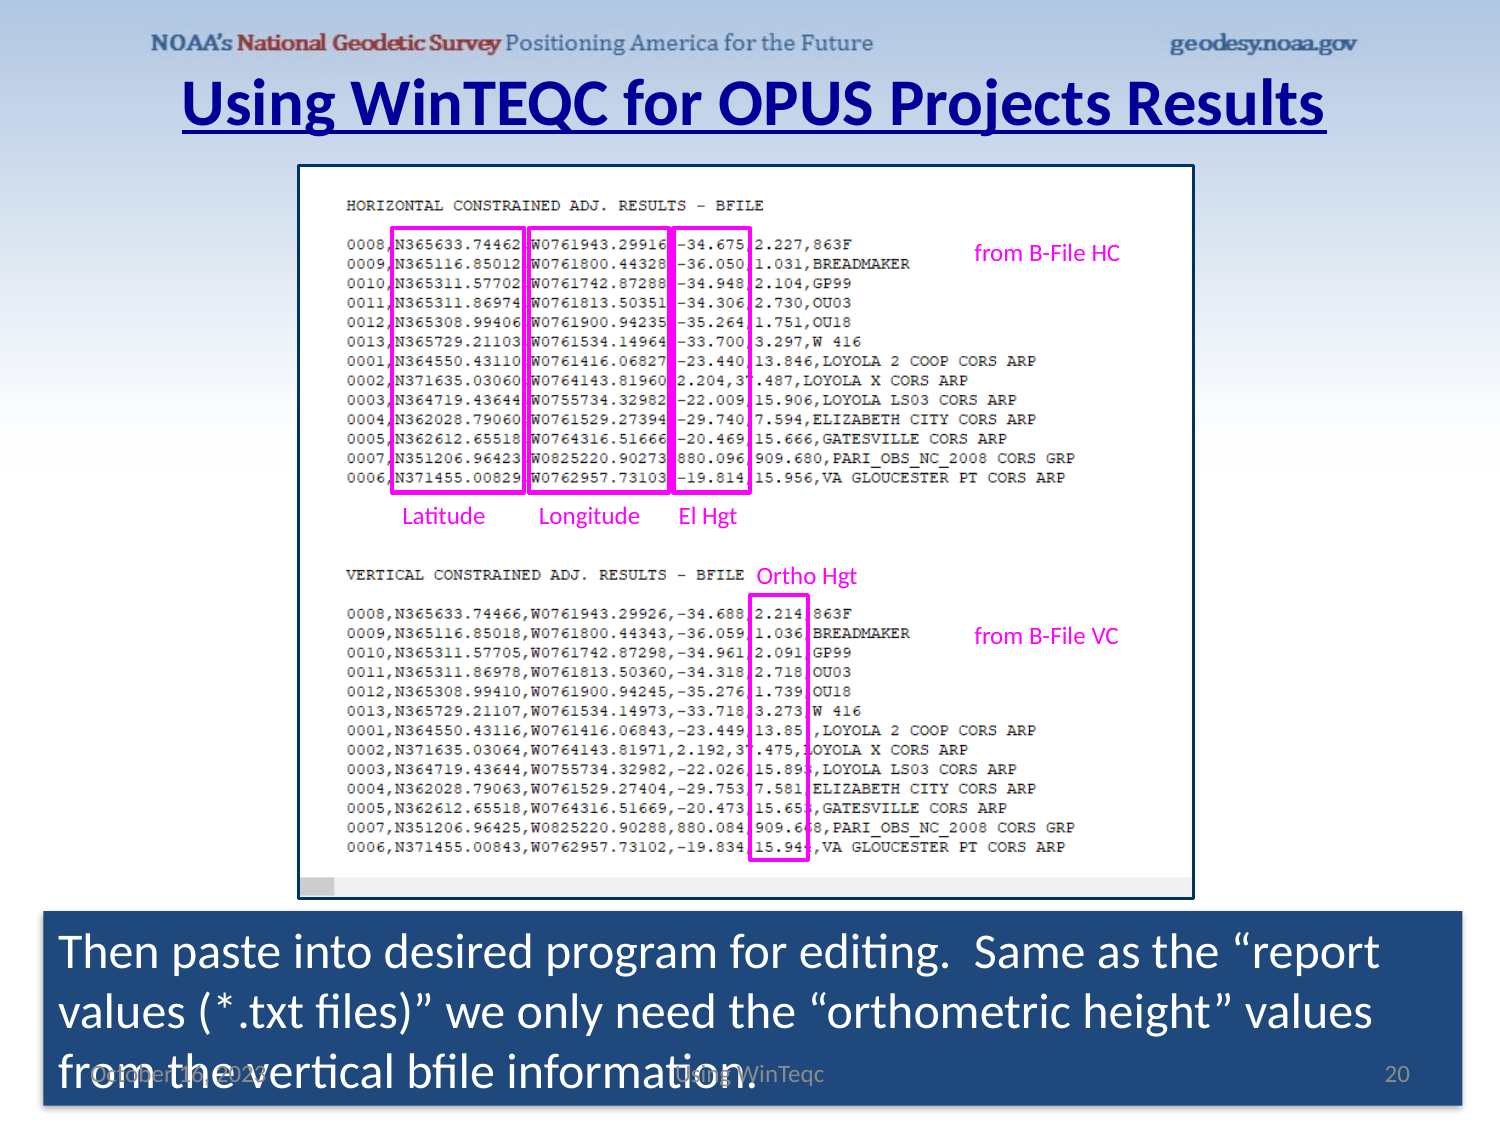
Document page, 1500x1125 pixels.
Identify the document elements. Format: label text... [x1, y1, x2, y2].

footer Using WinTeqc [512, 1042, 988, 1103]
picture [0, 0, 1500, 1125]
slide_number 20 [1074, 1042, 1425, 1103]
text_box Then paste into desired program for editing. Same as the “report values (*.txt files)” we only need the “orthometric height” values from the vertical bfile information. [43, 911, 1463, 1106]
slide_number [75, 1042, 425, 1103]
text_box Using WinTEQC for OPUS Projects Results [62, 46, 1446, 151]
